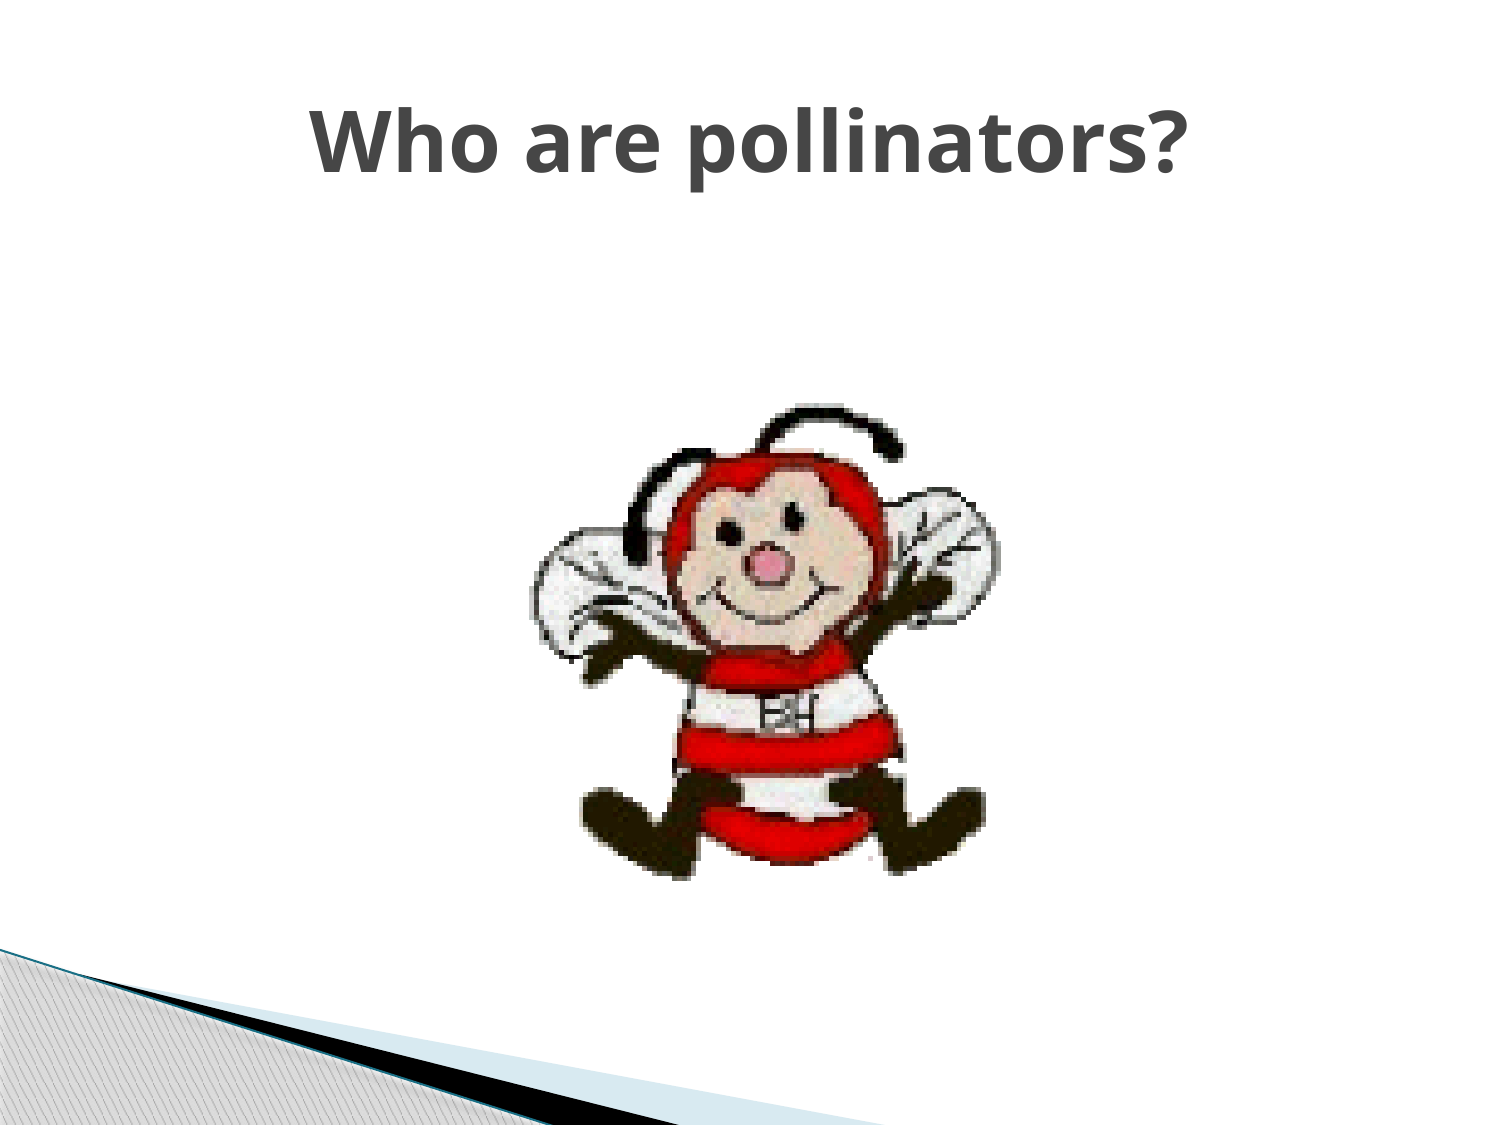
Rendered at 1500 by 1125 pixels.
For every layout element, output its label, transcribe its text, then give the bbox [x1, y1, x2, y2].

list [524, 399, 1016, 911]
title Who are pollinators? [75, 45, 1425, 233]
